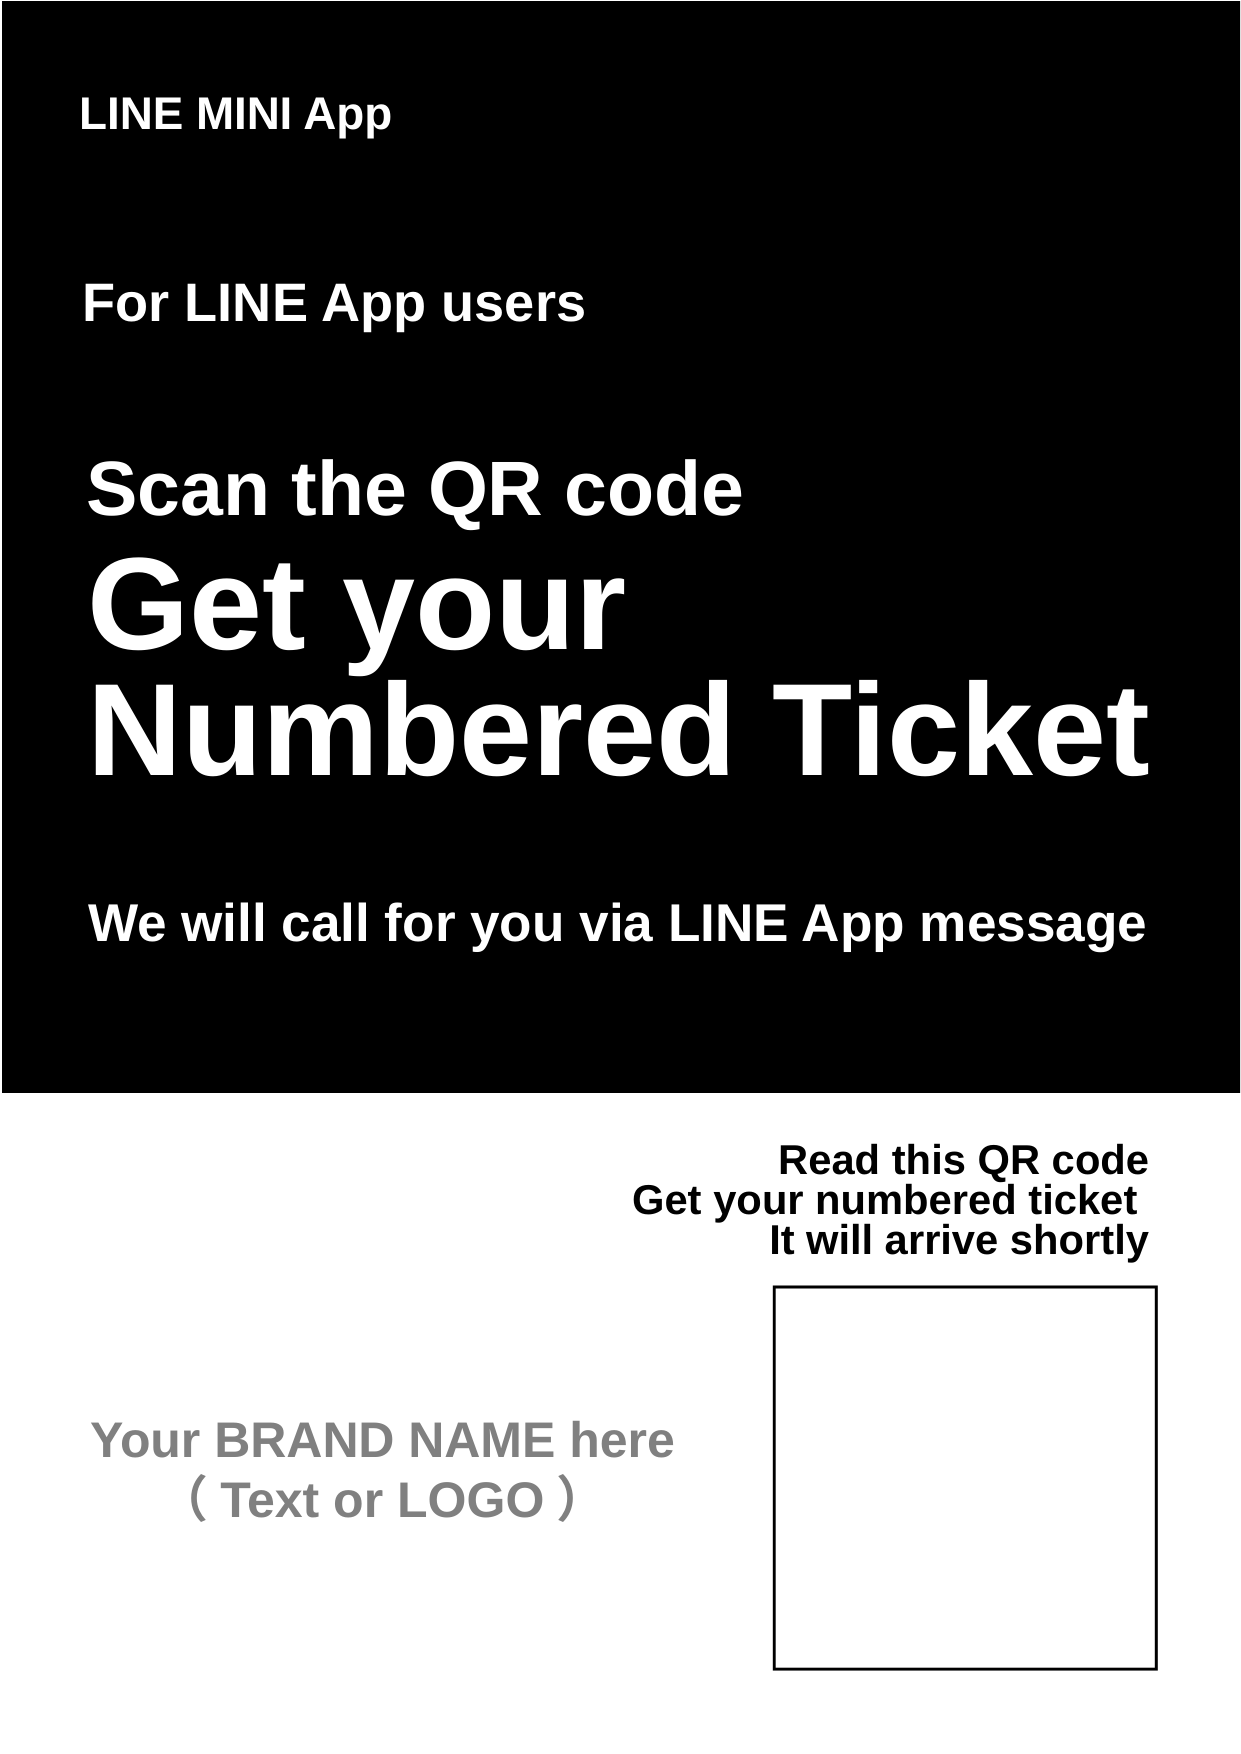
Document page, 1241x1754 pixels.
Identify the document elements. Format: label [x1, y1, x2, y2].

text_box [2, 1, 1241, 1754]
